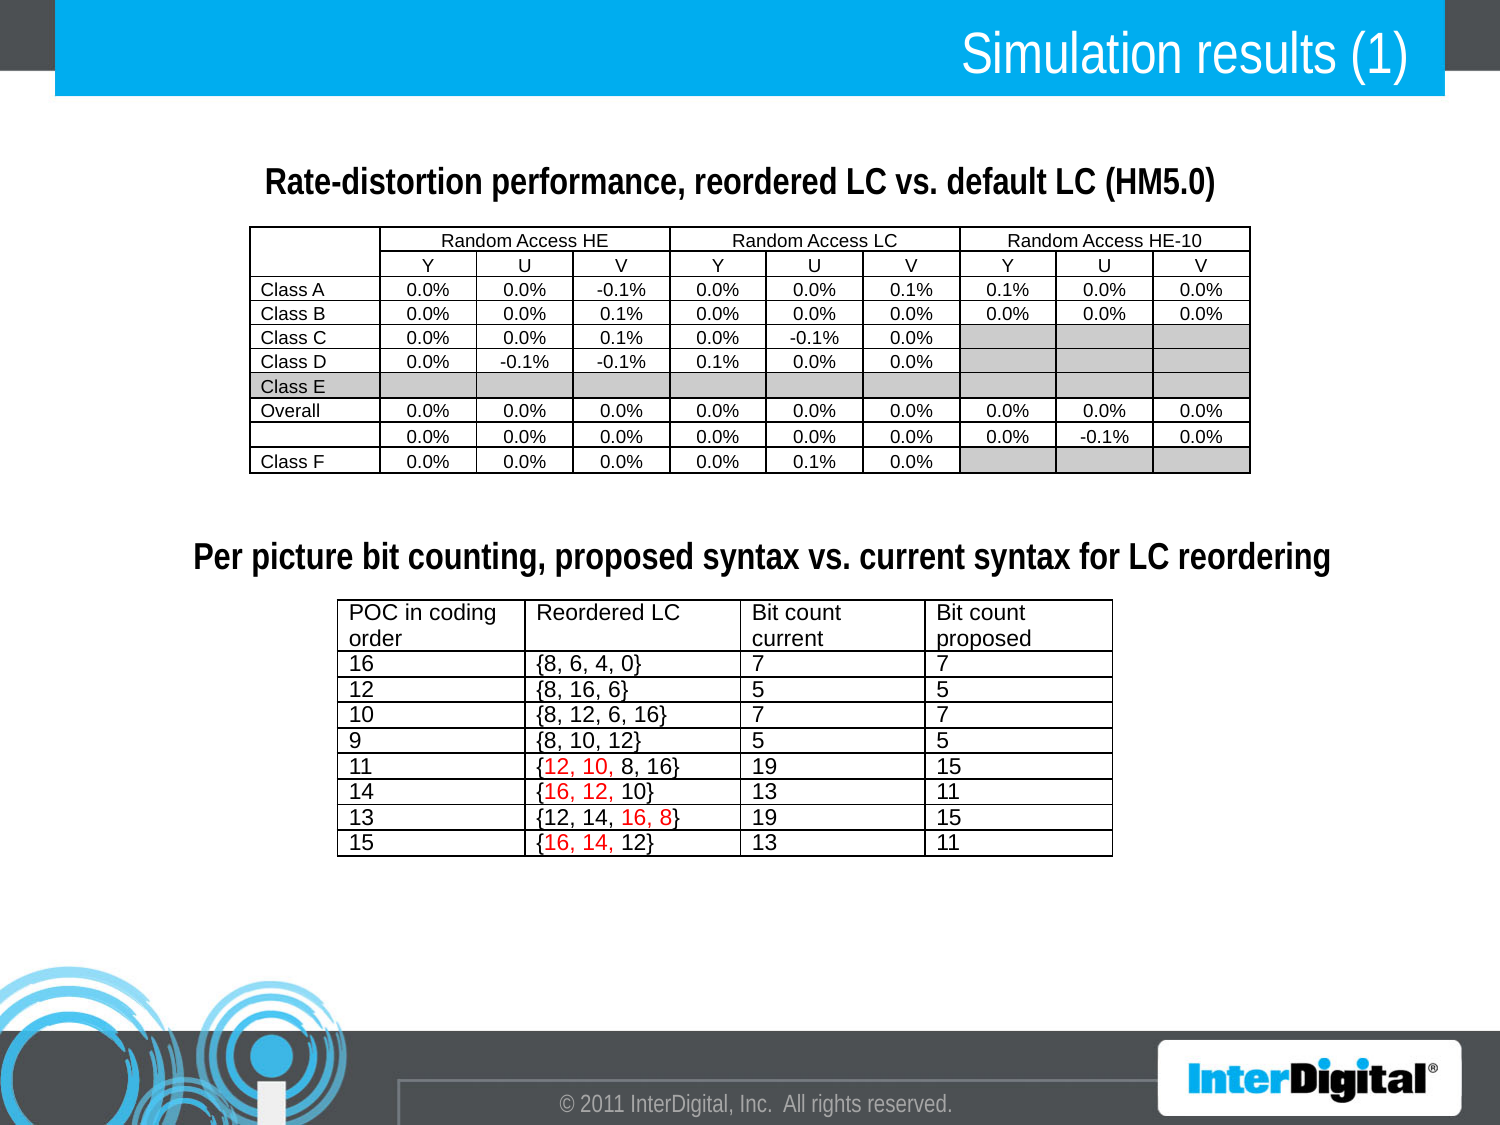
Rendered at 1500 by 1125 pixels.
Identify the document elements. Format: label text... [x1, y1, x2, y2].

table_cell [1154, 448, 1249, 472]
table_cell [767, 373, 862, 397]
table_cell Y [961, 252, 1055, 276]
table_cell 16 [338, 652, 524, 676]
table_header POC in coding order [338, 601, 524, 650]
table_cell 0.0% [961, 399, 1055, 421]
text_box Rate-distortion performance, reordered LC vs. default LC (HM5.0) [249, 149, 1250, 210]
table_cell 0.0% [671, 301, 765, 324]
table_cell 0.0% [1057, 399, 1152, 421]
table_cell Class B [251, 301, 379, 324]
table_cell Class A [251, 277, 379, 300]
table_cell 0.0% [671, 325, 765, 348]
table_cell [1154, 349, 1249, 372]
table_cell 0.0% [671, 448, 765, 472]
table_header Random Access HE [381, 228, 669, 250]
table_cell Class C [251, 325, 379, 348]
table_cell 7 [926, 652, 1112, 676]
table_cell {8, 16, 6} [526, 678, 740, 701]
table_header Bit count current [741, 601, 924, 650]
table_cell [864, 373, 959, 397]
table_cell {16, 14, 12} [526, 831, 740, 855]
table_cell 0.0% [961, 301, 1055, 324]
table_cell 19 [741, 805, 924, 829]
table_cell 0.0% [1057, 301, 1152, 324]
table_cell 0.0% [477, 325, 572, 348]
table_cell 5 [741, 678, 924, 701]
table_header Random Access HE-10 [961, 228, 1249, 250]
table_cell 0.0% [671, 277, 765, 300]
table_cell 0.0% [574, 448, 669, 472]
table_cell 0.0% [574, 399, 669, 421]
table_cell 0.0% [961, 423, 1055, 446]
table_cell -0.1% [1057, 423, 1152, 446]
table_cell 13 [741, 831, 924, 855]
table_cell 11 [926, 780, 1112, 804]
table_cell {8, 12, 6, 16} [526, 703, 740, 727]
table_cell 13 [338, 805, 524, 829]
table_cell {12, 10, 8, 16} [526, 754, 740, 778]
table_cell 0.1% [574, 301, 669, 324]
table_cell 0.1% [574, 325, 669, 348]
table_cell [251, 423, 379, 446]
table_cell 12 [338, 678, 524, 701]
table_cell [574, 373, 669, 397]
table_header [251, 228, 379, 276]
table_cell 0.0% [767, 349, 862, 372]
table_cell U [767, 252, 862, 276]
table_cell 0.1% [961, 277, 1055, 300]
table_cell [1154, 373, 1249, 397]
table_cell -0.1% [574, 277, 669, 300]
table_cell 0.0% [864, 448, 959, 472]
table_cell 15 [338, 831, 524, 855]
table_cell 0.0% [864, 301, 959, 324]
table_cell 0.0% [864, 423, 959, 446]
table_cell 0.1% [864, 277, 959, 300]
table_cell 0.0% [381, 277, 476, 300]
table_cell 15 [926, 805, 1112, 829]
table_cell 10 [338, 703, 524, 727]
table_cell {8, 6, 4, 0} [526, 652, 740, 676]
table_header Reordered LC [526, 601, 740, 650]
table_cell 0.0% [767, 423, 862, 446]
table_cell 0.0% [477, 301, 572, 324]
table_cell -0.1% [477, 349, 572, 372]
table_cell V [574, 252, 669, 276]
table_cell 0.0% [381, 448, 476, 472]
table_cell Y [671, 252, 765, 276]
table_header Random Access LC [671, 228, 959, 250]
table_cell 0.0% [1154, 399, 1249, 421]
table_cell {16, 12, 10} [526, 780, 740, 804]
table_cell 19 [741, 754, 924, 778]
table_cell 0.0% [1154, 423, 1249, 446]
table_cell 0.0% [477, 399, 572, 421]
table_cell 0.0% [381, 325, 476, 348]
table_cell U [1057, 252, 1152, 276]
table_cell 0.0% [574, 423, 669, 446]
table_cell V [1154, 252, 1249, 276]
table_cell -0.1% [574, 349, 669, 372]
table_cell 0.0% [767, 399, 862, 421]
table_cell 0.0% [1154, 301, 1249, 324]
table_cell 7 [741, 703, 924, 727]
table_cell 13 [741, 780, 924, 804]
table_cell 15 [926, 754, 1112, 778]
title Simulation results (1) [74, 12, 1438, 88]
table_cell [1057, 325, 1152, 348]
text_box Per picture bit counting, proposed syntax vs. current syntax for LC reordering [174, 524, 1350, 585]
table_cell [1057, 448, 1152, 472]
table_cell 0.0% [864, 349, 959, 372]
table_cell 0.0% [1154, 277, 1249, 300]
picture [0, 0, 1500, 1125]
table_cell 7 [741, 652, 924, 676]
table_cell 0.0% [671, 423, 765, 446]
table_cell Class D [251, 349, 379, 372]
table_cell 0.0% [767, 301, 862, 324]
table_cell Class F [251, 448, 379, 472]
table_cell 14 [338, 780, 524, 804]
table_cell 0.0% [1057, 277, 1152, 300]
table_cell [961, 349, 1055, 372]
table_cell [961, 325, 1055, 348]
table_cell 0.0% [381, 349, 476, 372]
table_cell [1154, 325, 1249, 348]
table_cell Overall [251, 399, 379, 421]
table_cell Class E [251, 373, 379, 397]
table_cell 5 [741, 729, 924, 752]
table_cell 0.0% [381, 423, 476, 446]
table_cell [1057, 349, 1152, 372]
table_cell 0.0% [767, 277, 862, 300]
table_cell [961, 448, 1055, 472]
table_cell 0.0% [477, 448, 572, 472]
table_cell 0.0% [381, 301, 476, 324]
table_header Bit count proposed [926, 601, 1112, 650]
table_cell 0.0% [864, 325, 959, 348]
table_cell {12, 14, 16, 8} [526, 805, 740, 829]
table_cell [961, 373, 1055, 397]
table_cell 0.1% [767, 448, 862, 472]
table_cell [477, 373, 572, 397]
table_cell 0.0% [477, 277, 572, 300]
table_cell U [477, 252, 572, 276]
table_cell 5 [926, 678, 1112, 701]
table_cell {8, 10, 12} [526, 729, 740, 752]
table_cell [381, 373, 476, 397]
table_cell Y [381, 252, 476, 276]
table_cell -0.1% [767, 325, 862, 348]
table_cell 9 [338, 729, 524, 752]
table_cell [671, 373, 765, 397]
table_cell 0.0% [477, 423, 572, 446]
table_cell 0.0% [864, 399, 959, 421]
table_cell 0.0% [381, 399, 476, 421]
table_cell V [864, 252, 959, 276]
table_cell 11 [338, 754, 524, 778]
table_cell 7 [926, 703, 1112, 727]
table_cell 0.0% [671, 399, 765, 421]
table_cell 5 [926, 729, 1112, 752]
table_cell [1057, 373, 1152, 397]
table_cell 11 [926, 831, 1112, 855]
table_cell 0.1% [671, 349, 765, 372]
